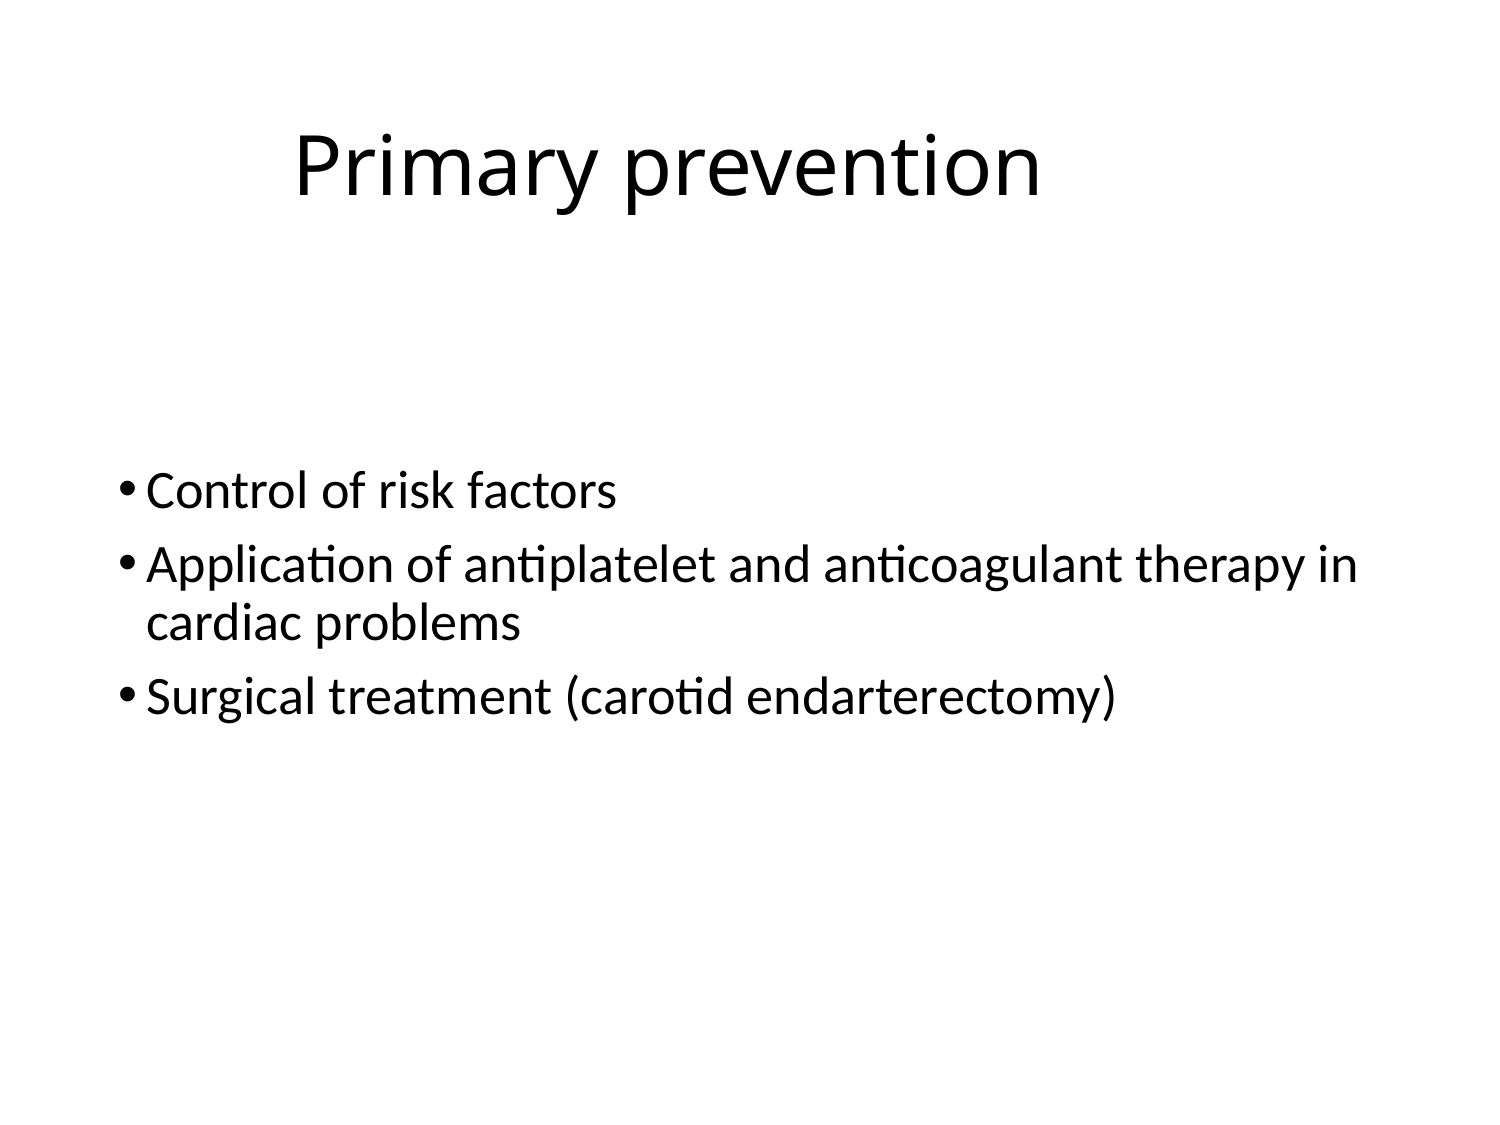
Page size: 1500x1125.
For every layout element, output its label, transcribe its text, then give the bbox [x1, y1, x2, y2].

title Primary prevention [103, 59, 1397, 278]
list Control of risk factors Application of antiplatelet and anticoagulant therapy in cardiac problems Surgical treatment (carotid endarterectomy) [103, 373, 1417, 941]
